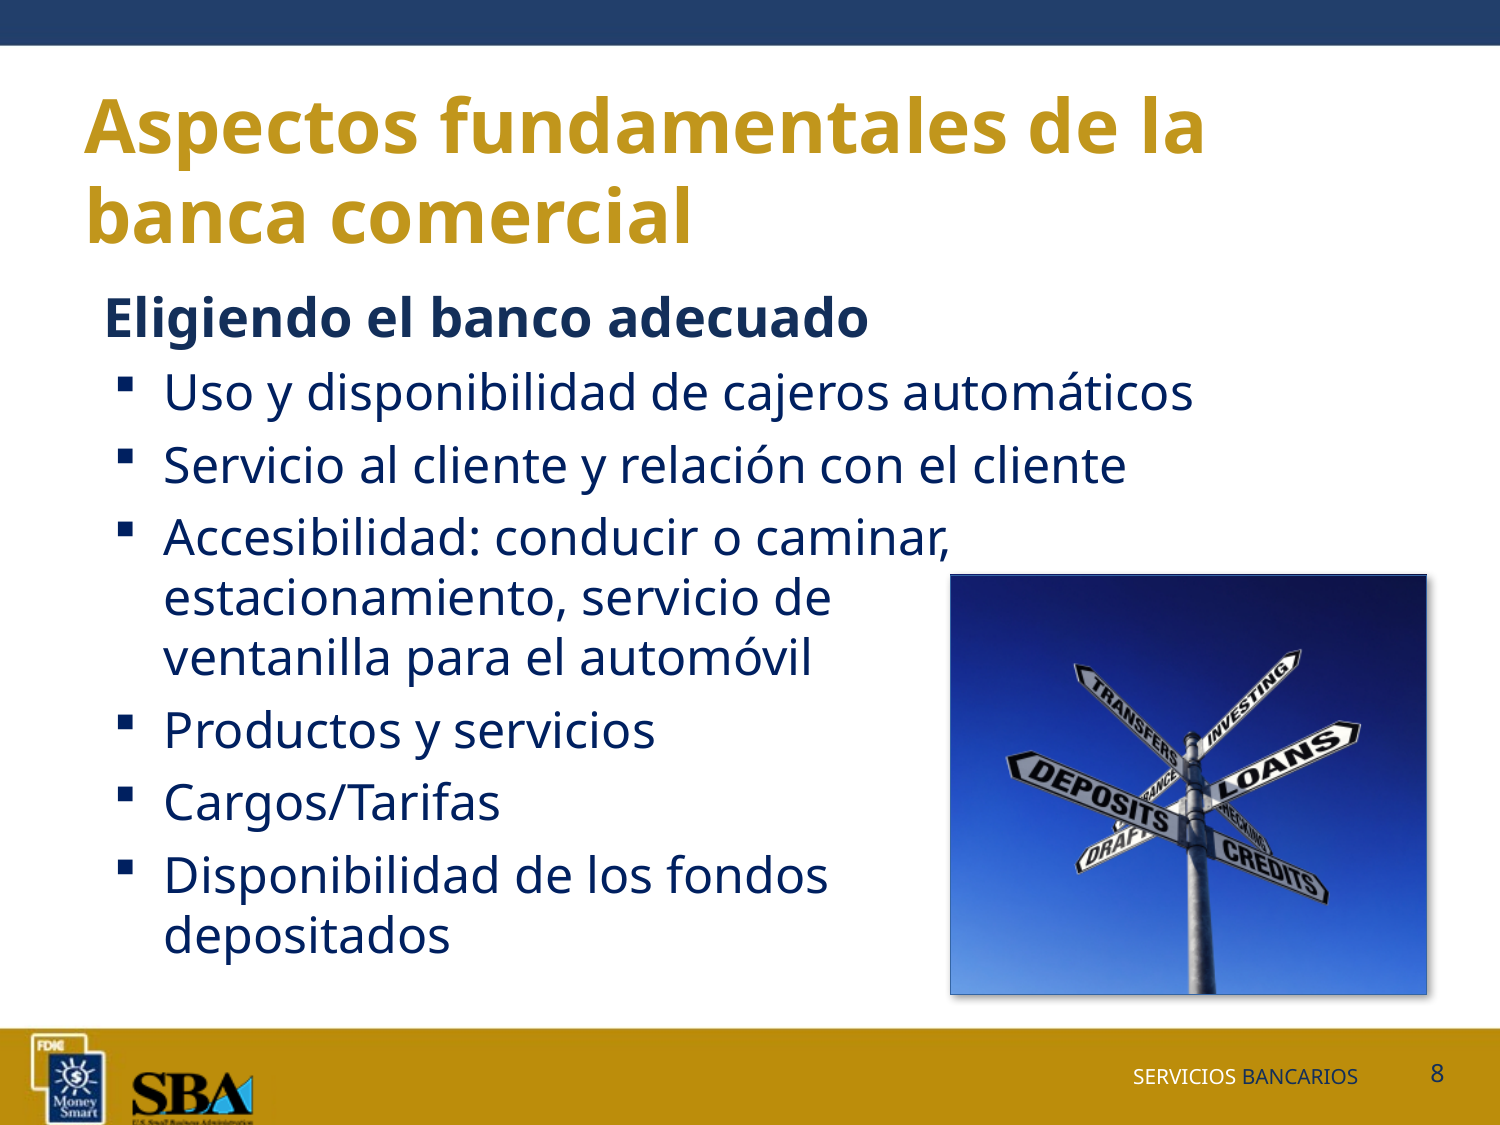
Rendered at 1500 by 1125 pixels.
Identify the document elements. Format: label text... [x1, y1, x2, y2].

list Eligiendo el banco adecuado Uso y disponibilidad de cajeros automáticos Servicio al cliente y relación con el cliente Accesibilidad: conducir o caminar, estacionamiento, servicio de ventanilla para el automóvil Productos y servicios Cargos/Tarifas Disponibilidad de los fondos depositados [89, 283, 1424, 1125]
picture [0, 0, 1500, 1125]
title Aspectos fundamentales de la banca comercial [84, 78, 1435, 179]
